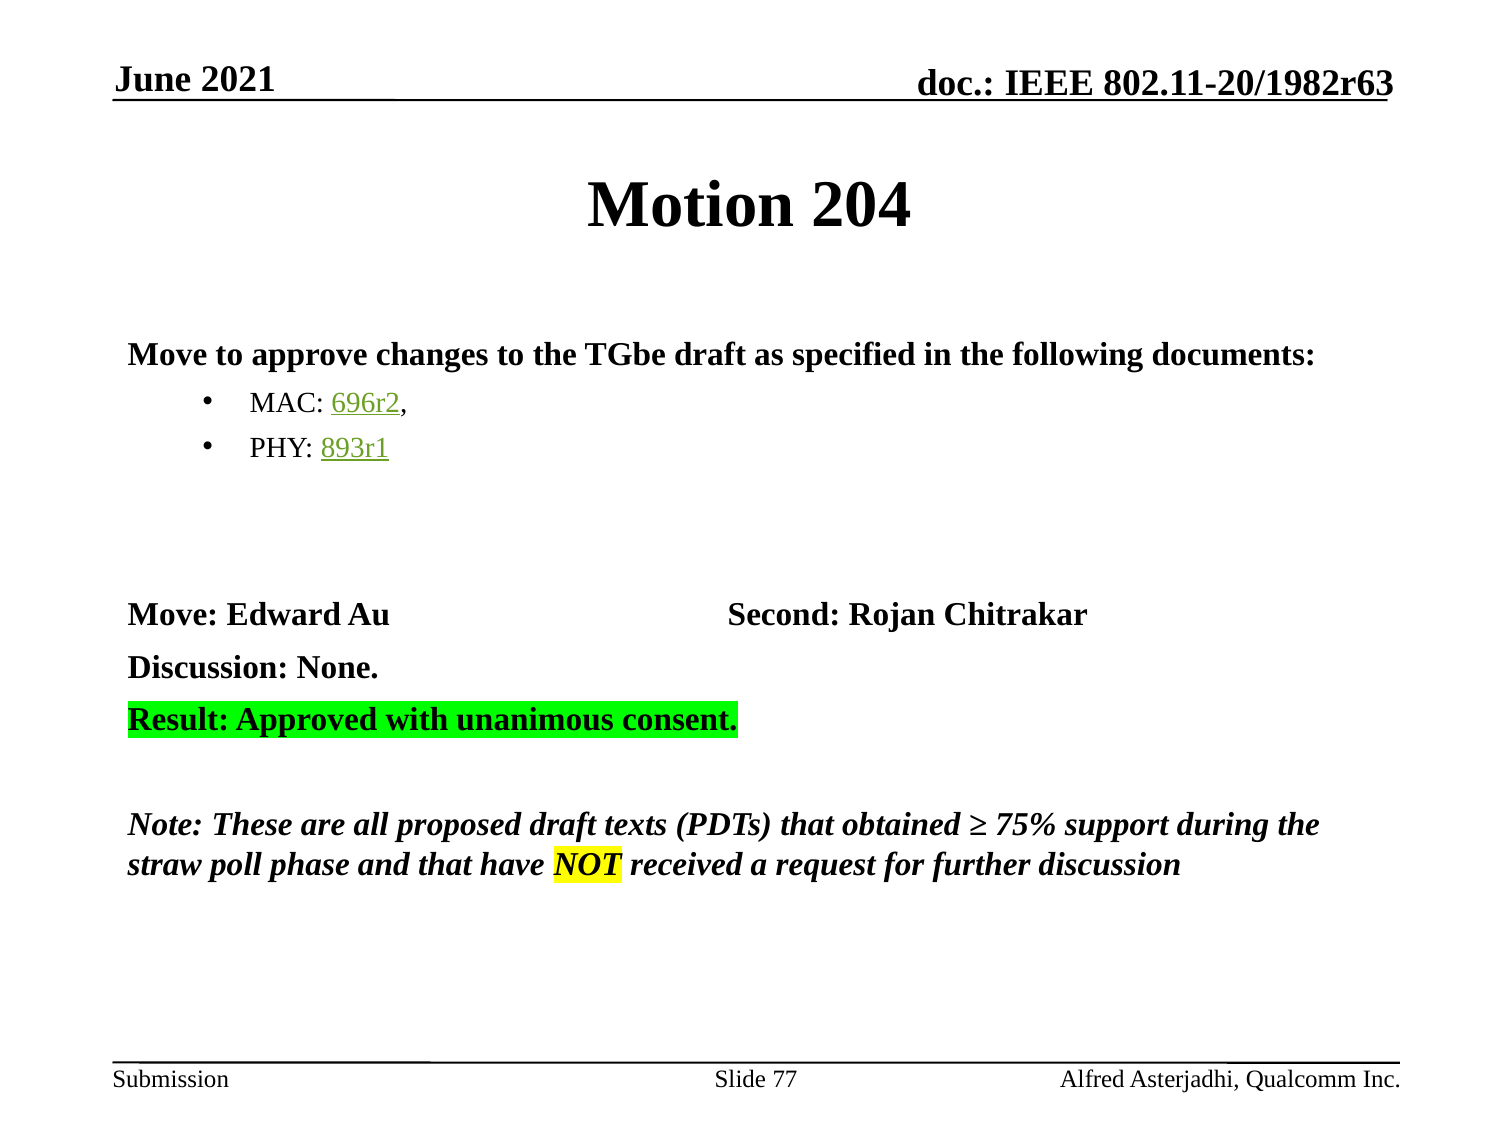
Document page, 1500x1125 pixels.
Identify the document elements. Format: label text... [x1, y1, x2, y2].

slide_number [114, 54, 423, 100]
title Motion 204 [112, 112, 1388, 288]
slide_number Slide 77 [712, 1061, 800, 1123]
list Move to approve changes to the TGbe draft as specified in the following documents: MAC: 696r2, PHY: 893r1 Move: Edward Au Second: Rojan Chitrakar Discussion: None. Result: Approved with unanimous consent. Note: These are all proposed draft texts (PDTs) that obtained ≥ 75% support during the straw poll phase and that have NOT received a request for further discussion [112, 324, 1388, 1000]
footer Alfred Asterjadhi, Qualcomm Inc. [878, 1061, 1402, 1093]
